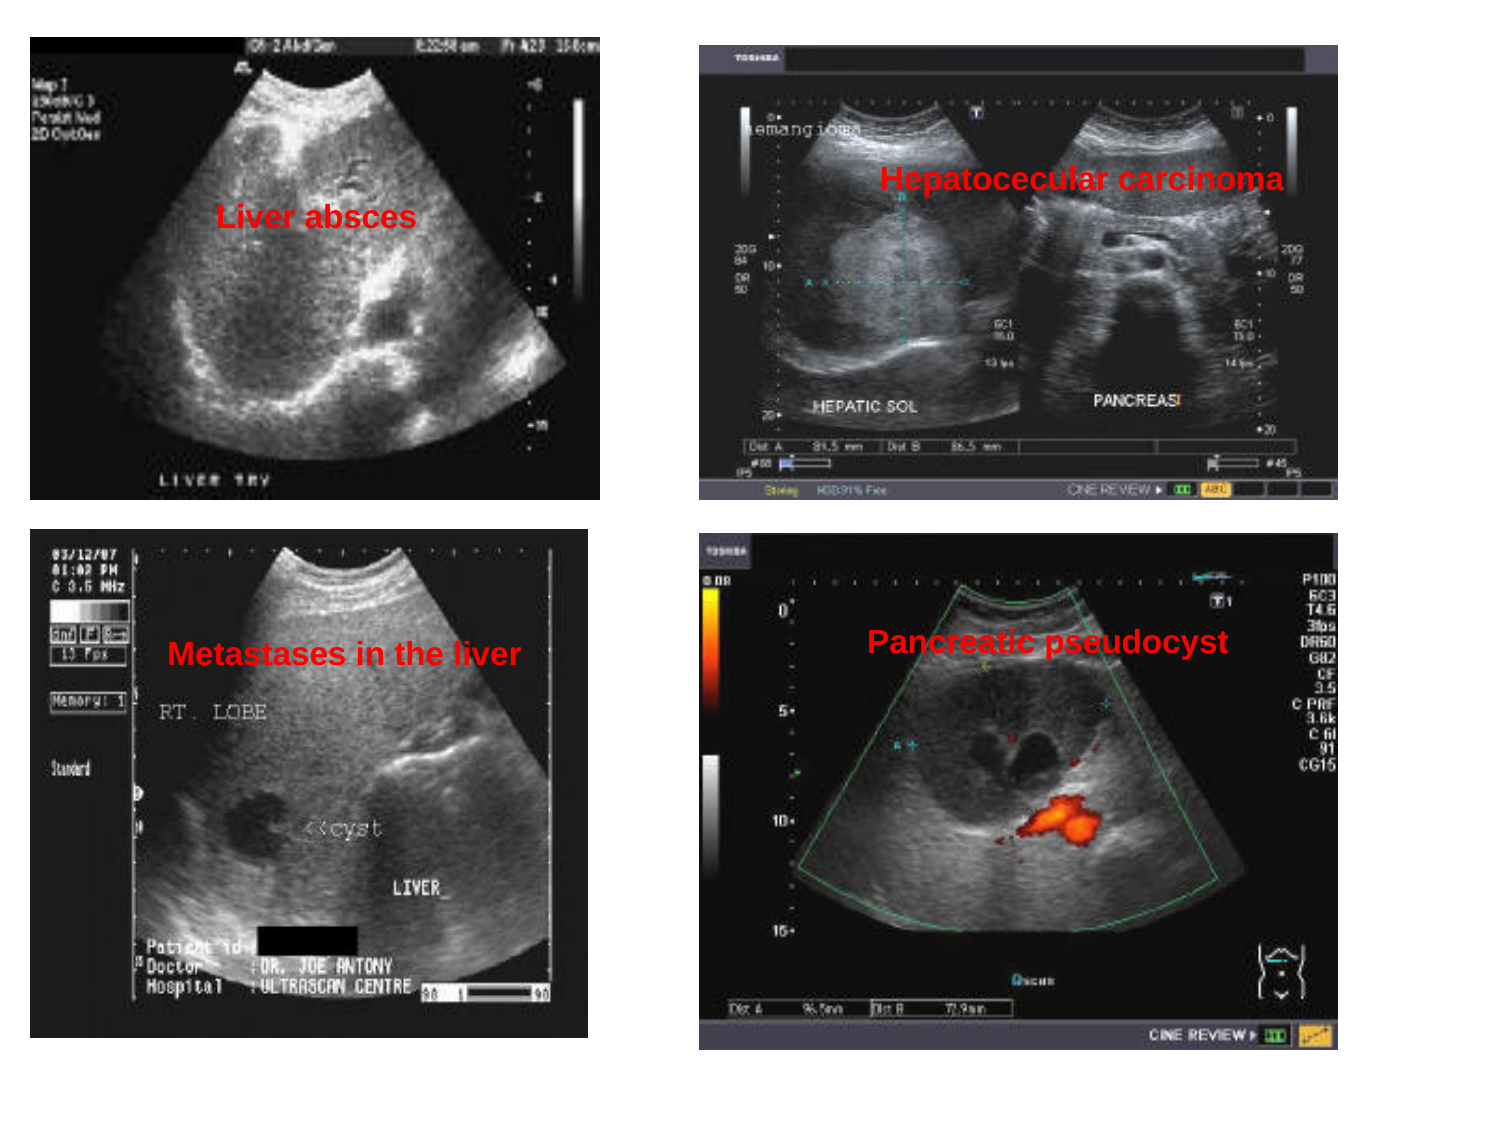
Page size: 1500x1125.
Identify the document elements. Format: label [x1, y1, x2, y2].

picture [699, 45, 1338, 501]
picture [29, 529, 588, 1039]
picture [29, 37, 601, 501]
picture [699, 533, 1338, 1051]
